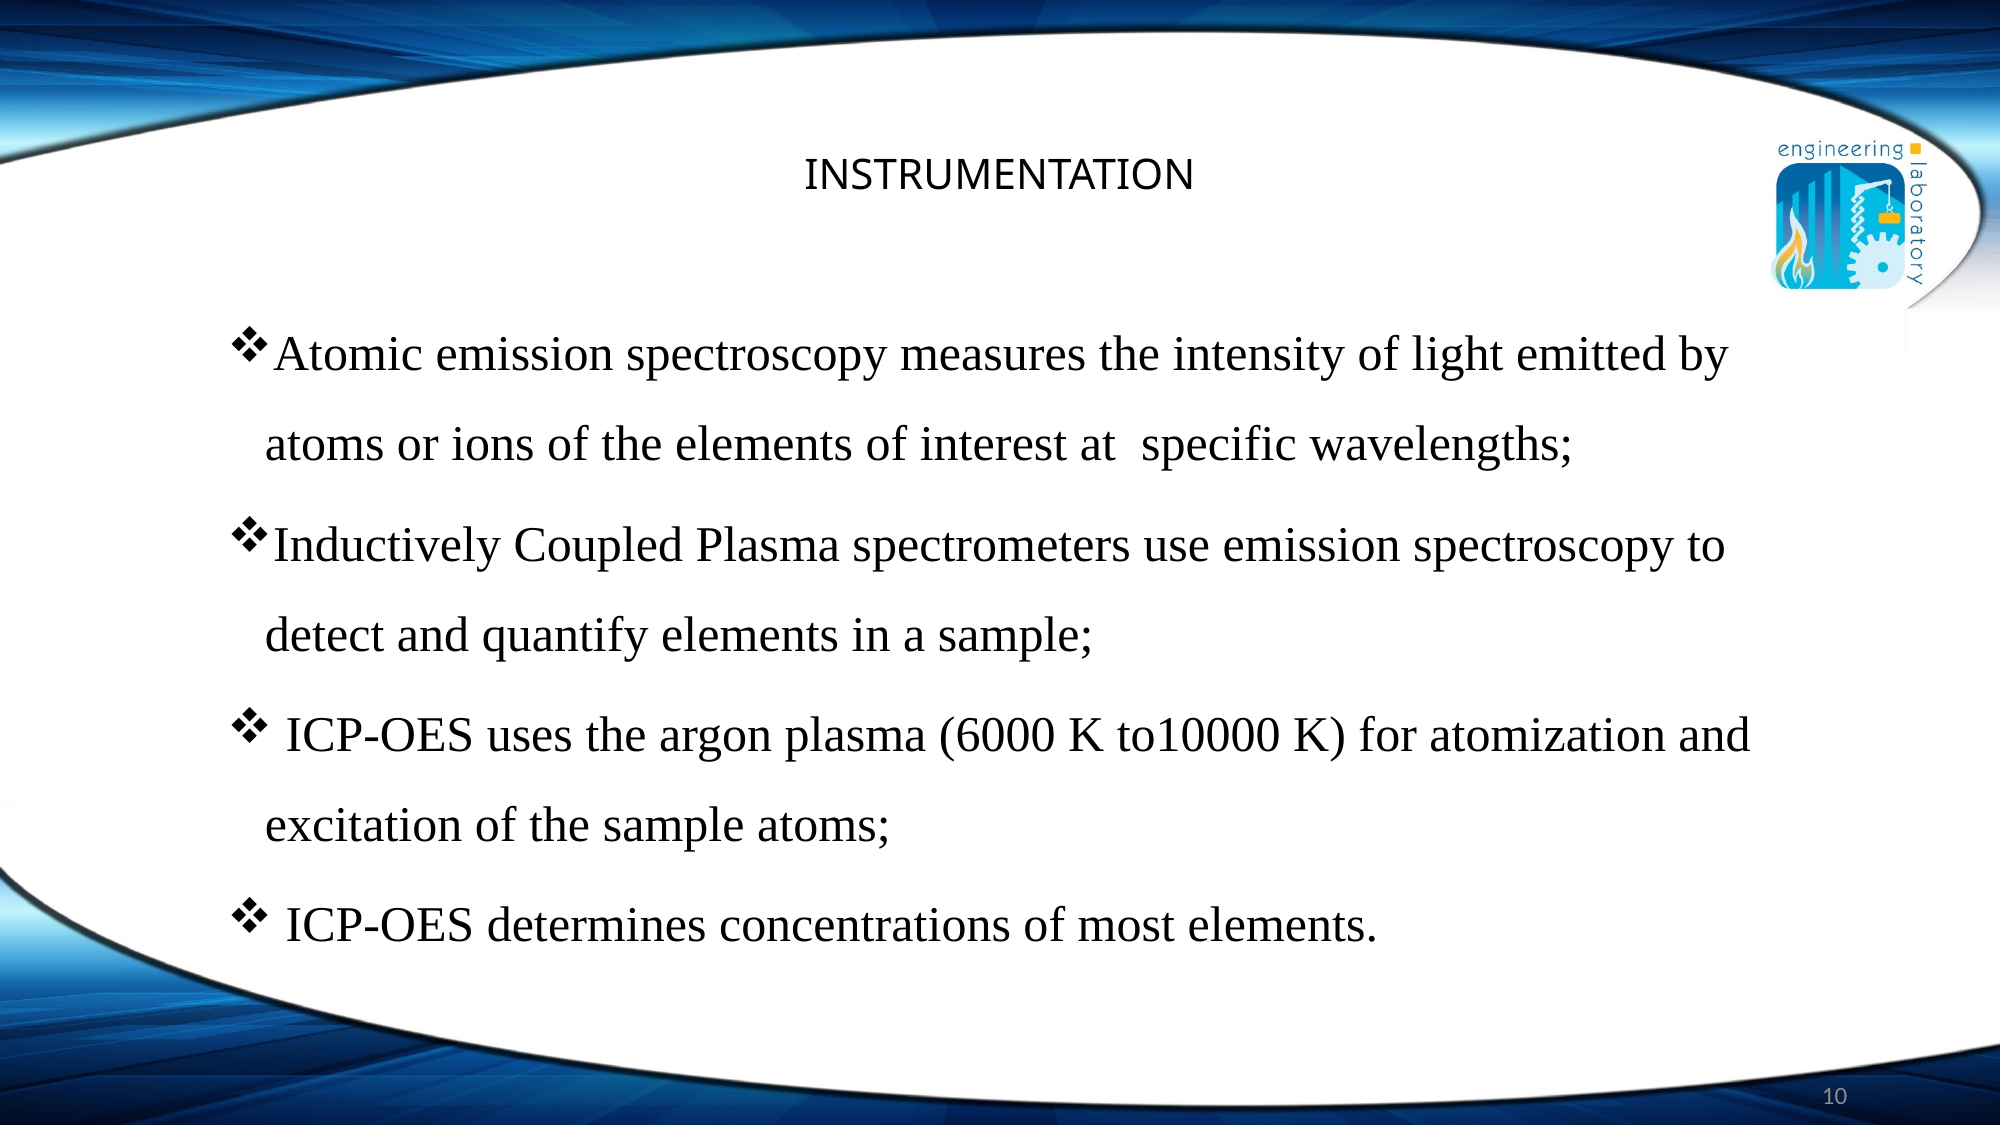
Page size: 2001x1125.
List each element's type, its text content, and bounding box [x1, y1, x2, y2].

title INSTRUMENTATION [137, 100, 1863, 248]
picture [0, 0, 2000, 1125]
list Atomic emission spectroscopy measures the intensity of light emitted by atoms or ions of the elements of interest at specific wavelengths; Inductively Coupled Plasma spectrometers use emission spectroscopy to detect and quantify elements in a sample; ICP-OES uses the argon plasma (6000 K to10000 K) for atomization and excitation of the sample atoms; ICP-OES determines concentrations of most elements. [137, 283, 1863, 997]
slide_number 10 [1412, 1065, 1863, 1125]
